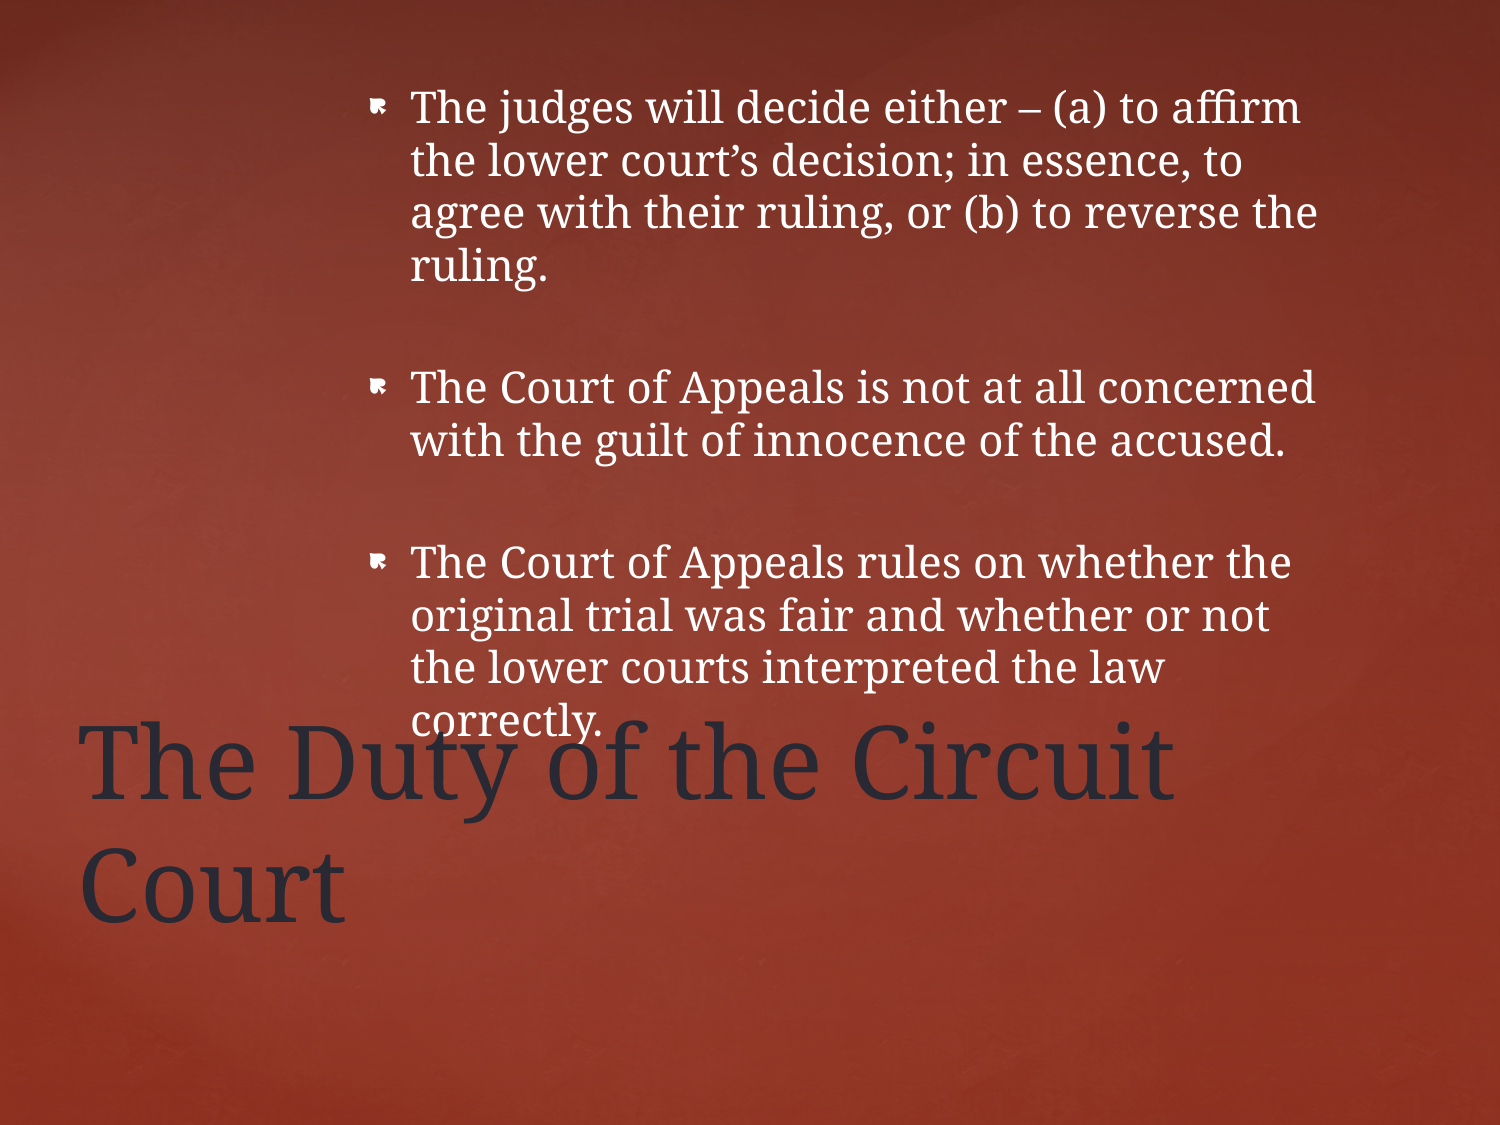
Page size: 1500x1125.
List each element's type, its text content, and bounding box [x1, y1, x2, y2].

list The judges will decide either – (a) to affirm the lower court’s decision; in essence, to agree with their ruling, or (b) to reverse the ruling. The Court of Appeals is not at all concerned with the guilt of innocence of the accused. The Court of Appeals rules on whether the original trial was fair and whether or not the lower courts interpreted the law correctly. [350, 112, 1350, 713]
title The Duty of the Circuit Court [62, 800, 1438, 950]
